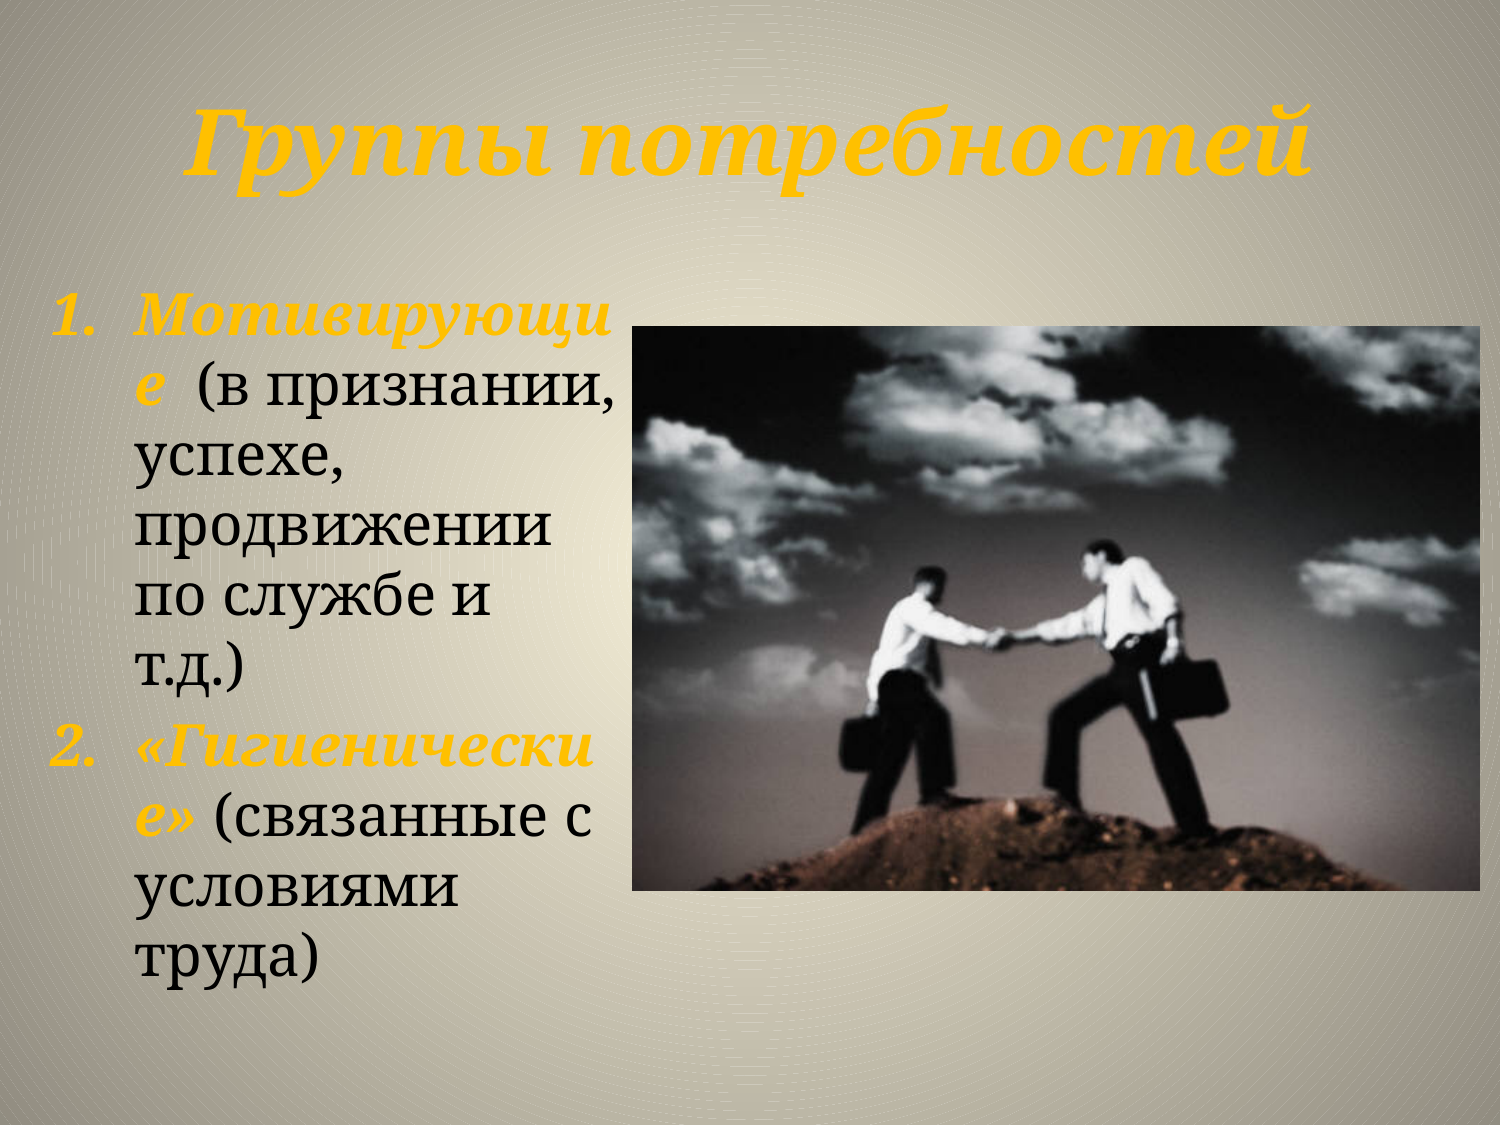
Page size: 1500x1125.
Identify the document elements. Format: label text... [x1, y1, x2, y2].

list Мотивирующие (в признании, успехе, продвижении по службе и т.д.) «Гигиенические» (связанные с условиями труда) [35, 269, 633, 1012]
title Группы потребностей [75, 45, 1425, 233]
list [632, 326, 1480, 891]
